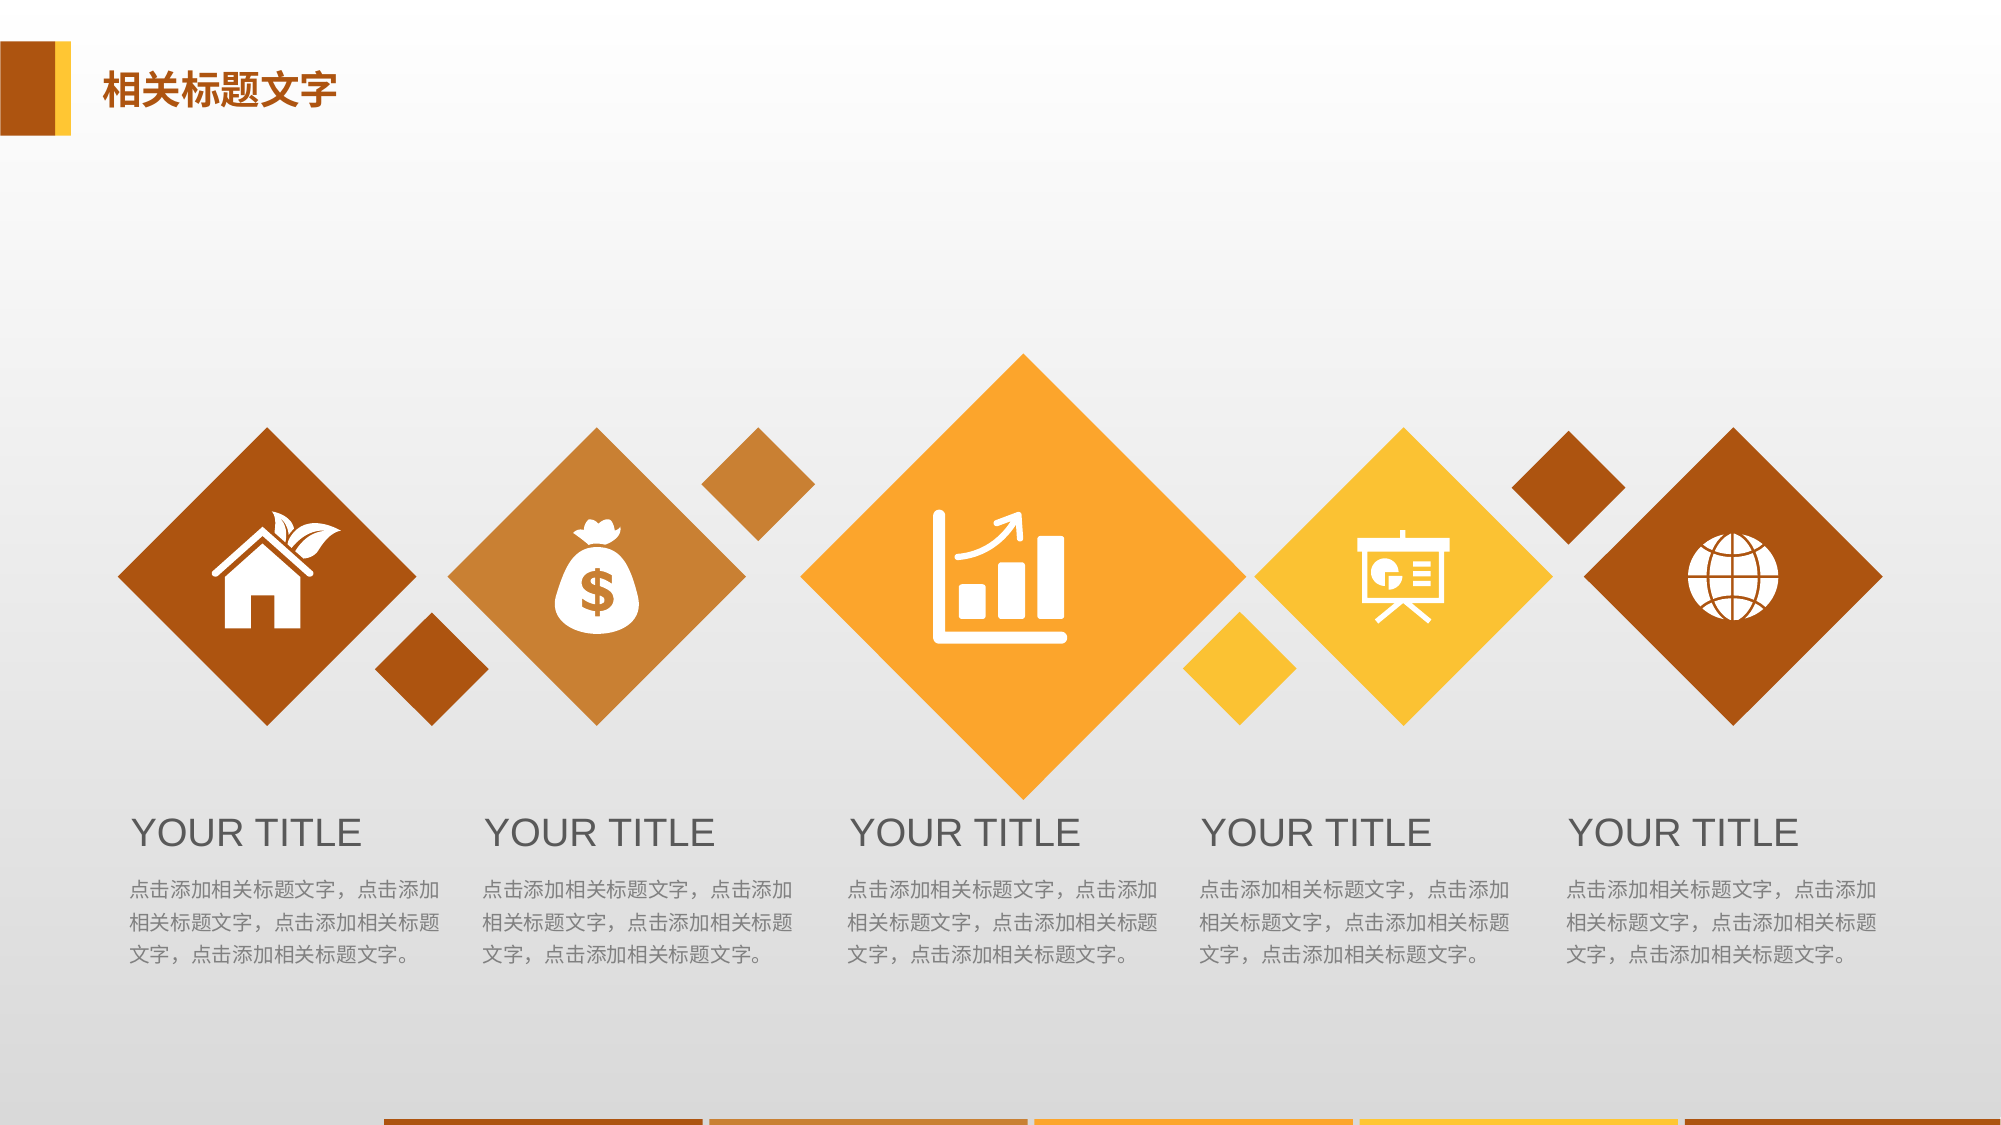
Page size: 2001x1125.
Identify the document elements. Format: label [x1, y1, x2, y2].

text_box [0, 41, 2001, 1125]
